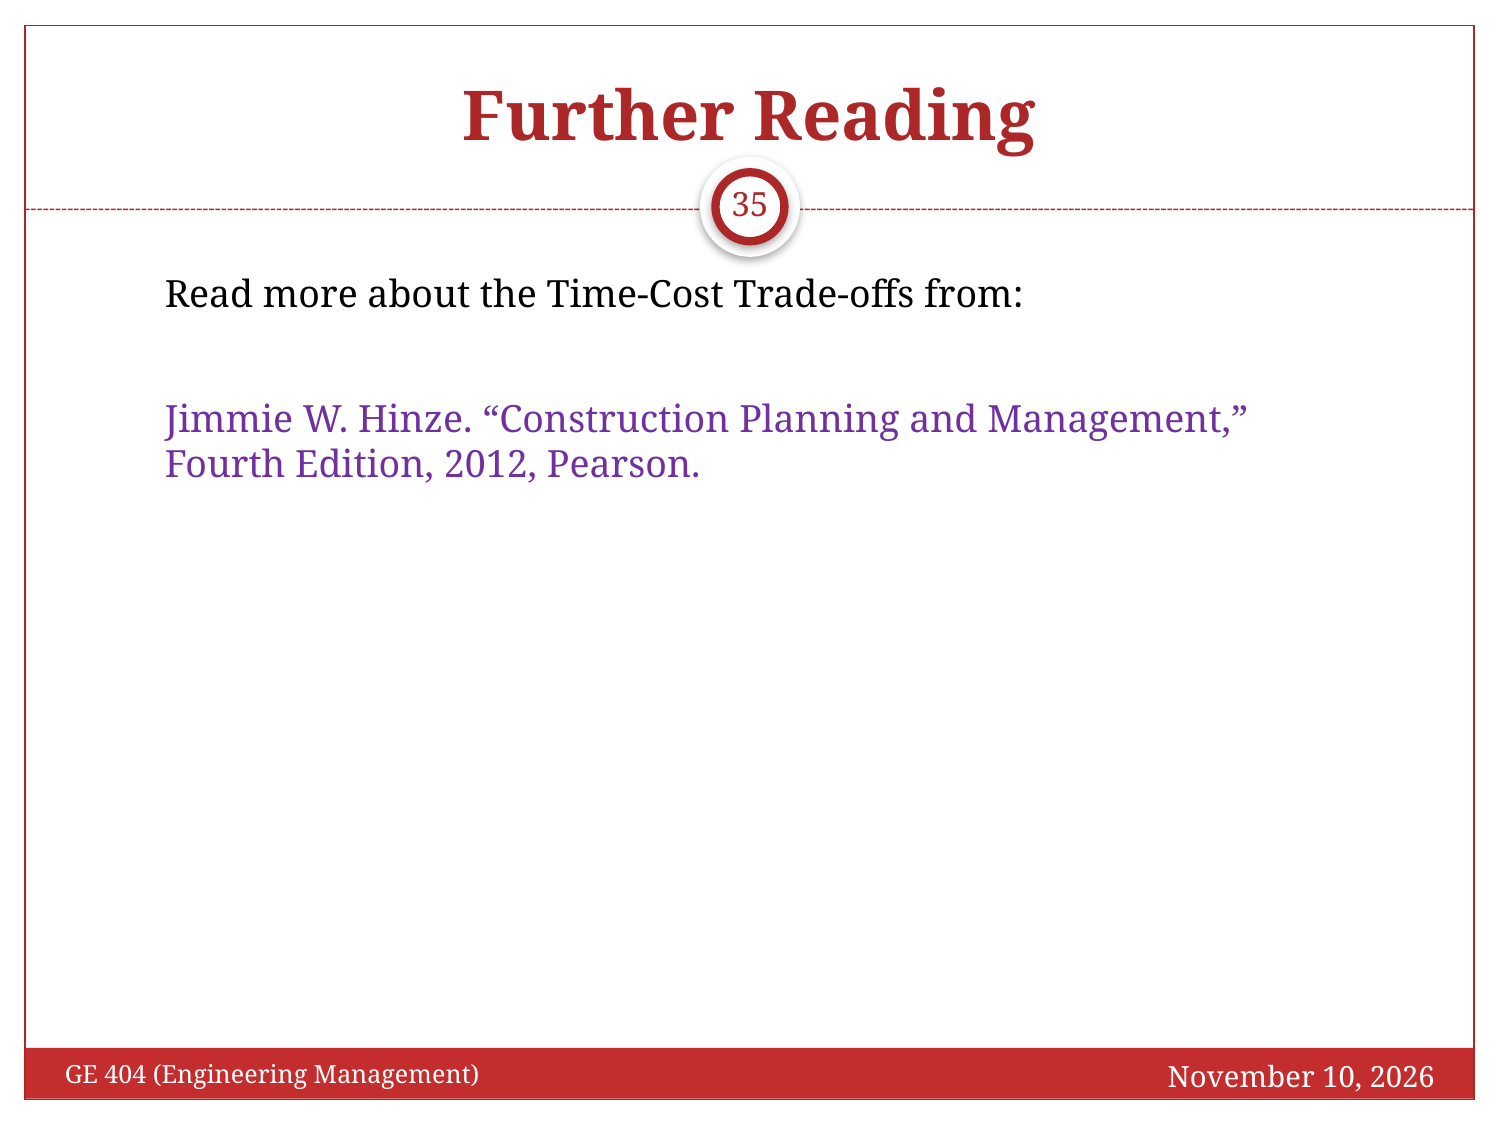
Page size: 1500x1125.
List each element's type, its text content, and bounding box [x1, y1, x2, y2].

title Further Reading [49, 37, 1450, 162]
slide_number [950, 1050, 1450, 1111]
footer GE 404 (Engineering Management) [50, 1051, 850, 1112]
text_box Read more about the Time-Cost Trade-offs from: [150, 262, 1250, 323]
slide_number 35 [712, 169, 788, 243]
text_box Jimmie W. Hinze. “Construction Planning and Management,” Fourth Edition, 2012, Pearson. [150, 387, 1388, 538]
